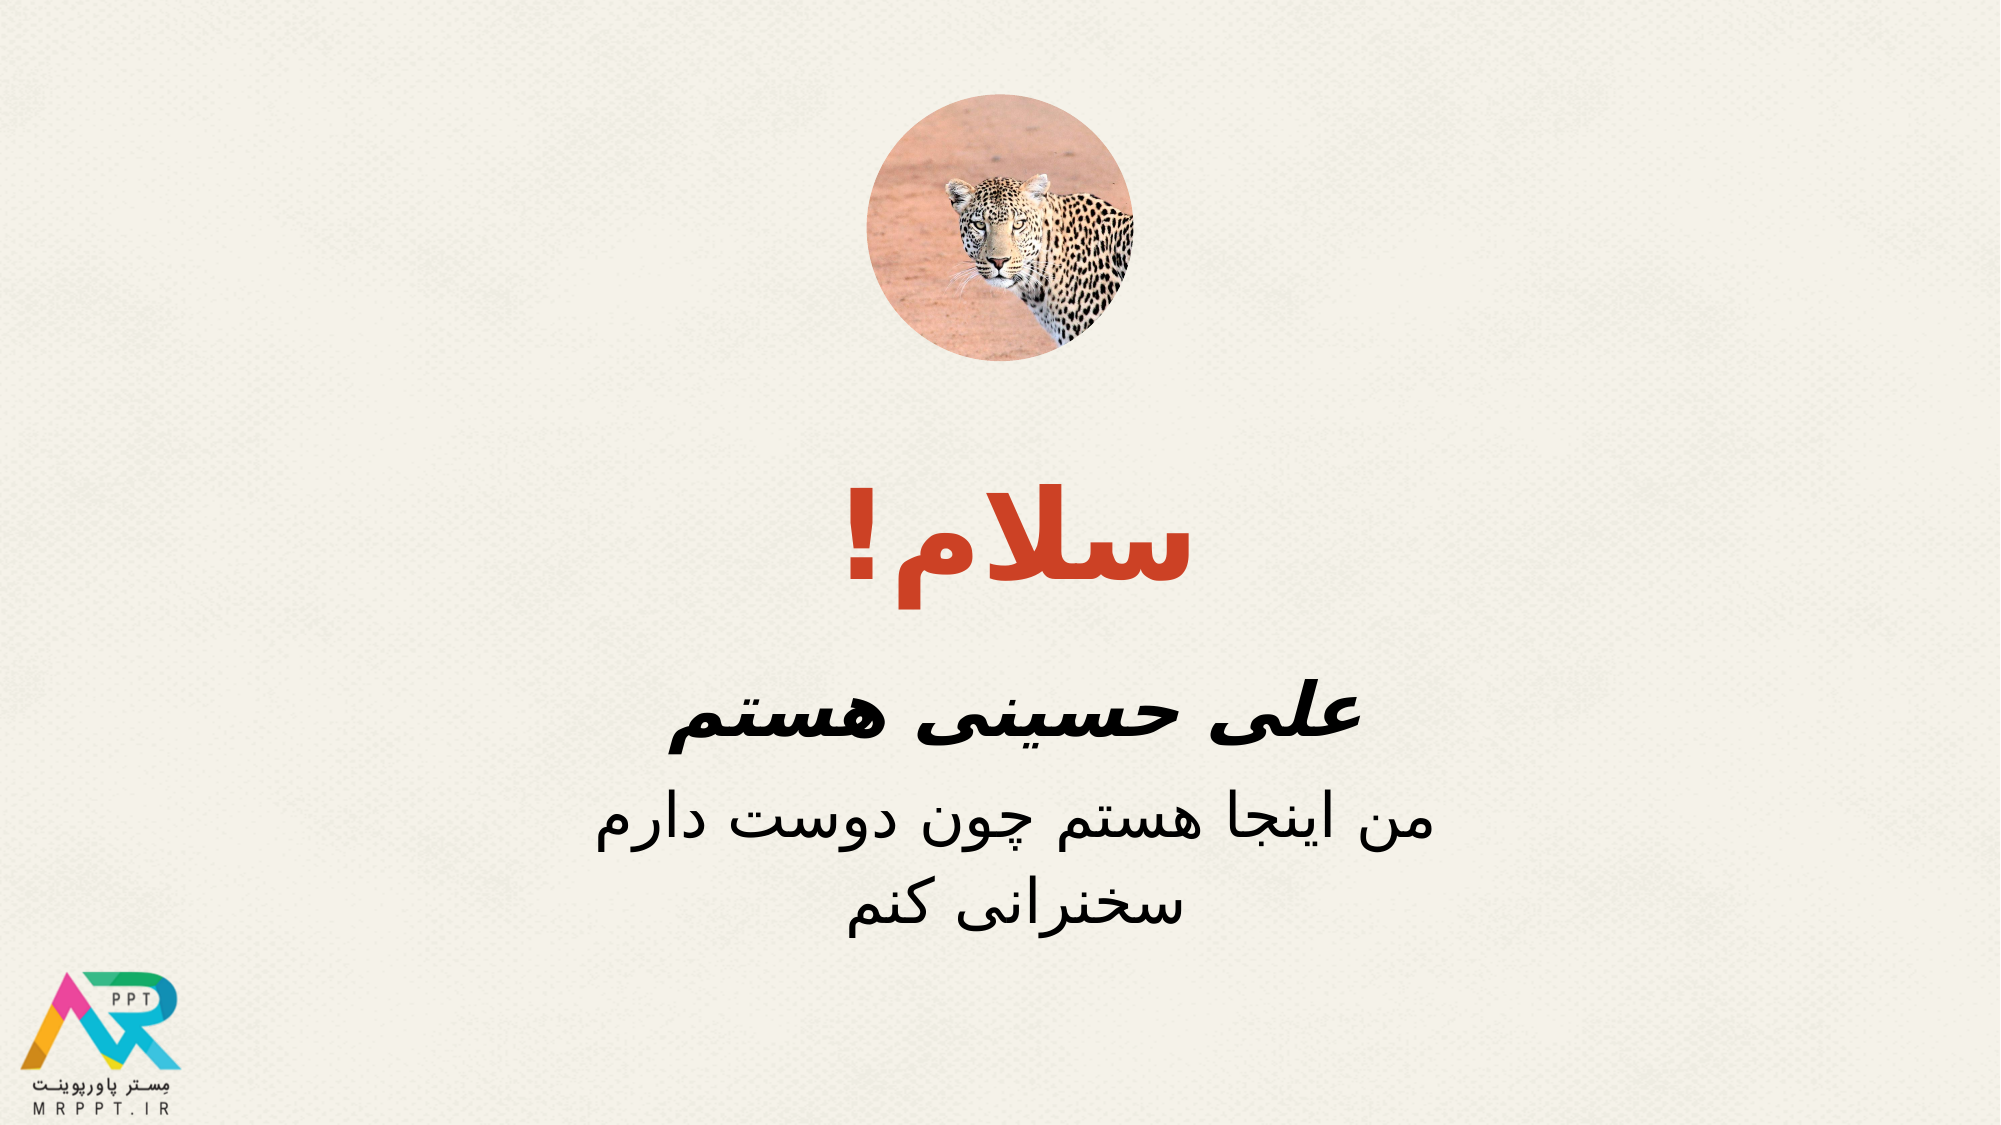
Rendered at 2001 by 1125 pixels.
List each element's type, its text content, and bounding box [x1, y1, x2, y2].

text_box سلام! [475, 439, 1557, 580]
picture [0, 0, 2001, 1125]
text_box علی حسینی هستم من اینجا هستم چون دوست دارم سخنرانی کنم [475, 601, 1557, 843]
